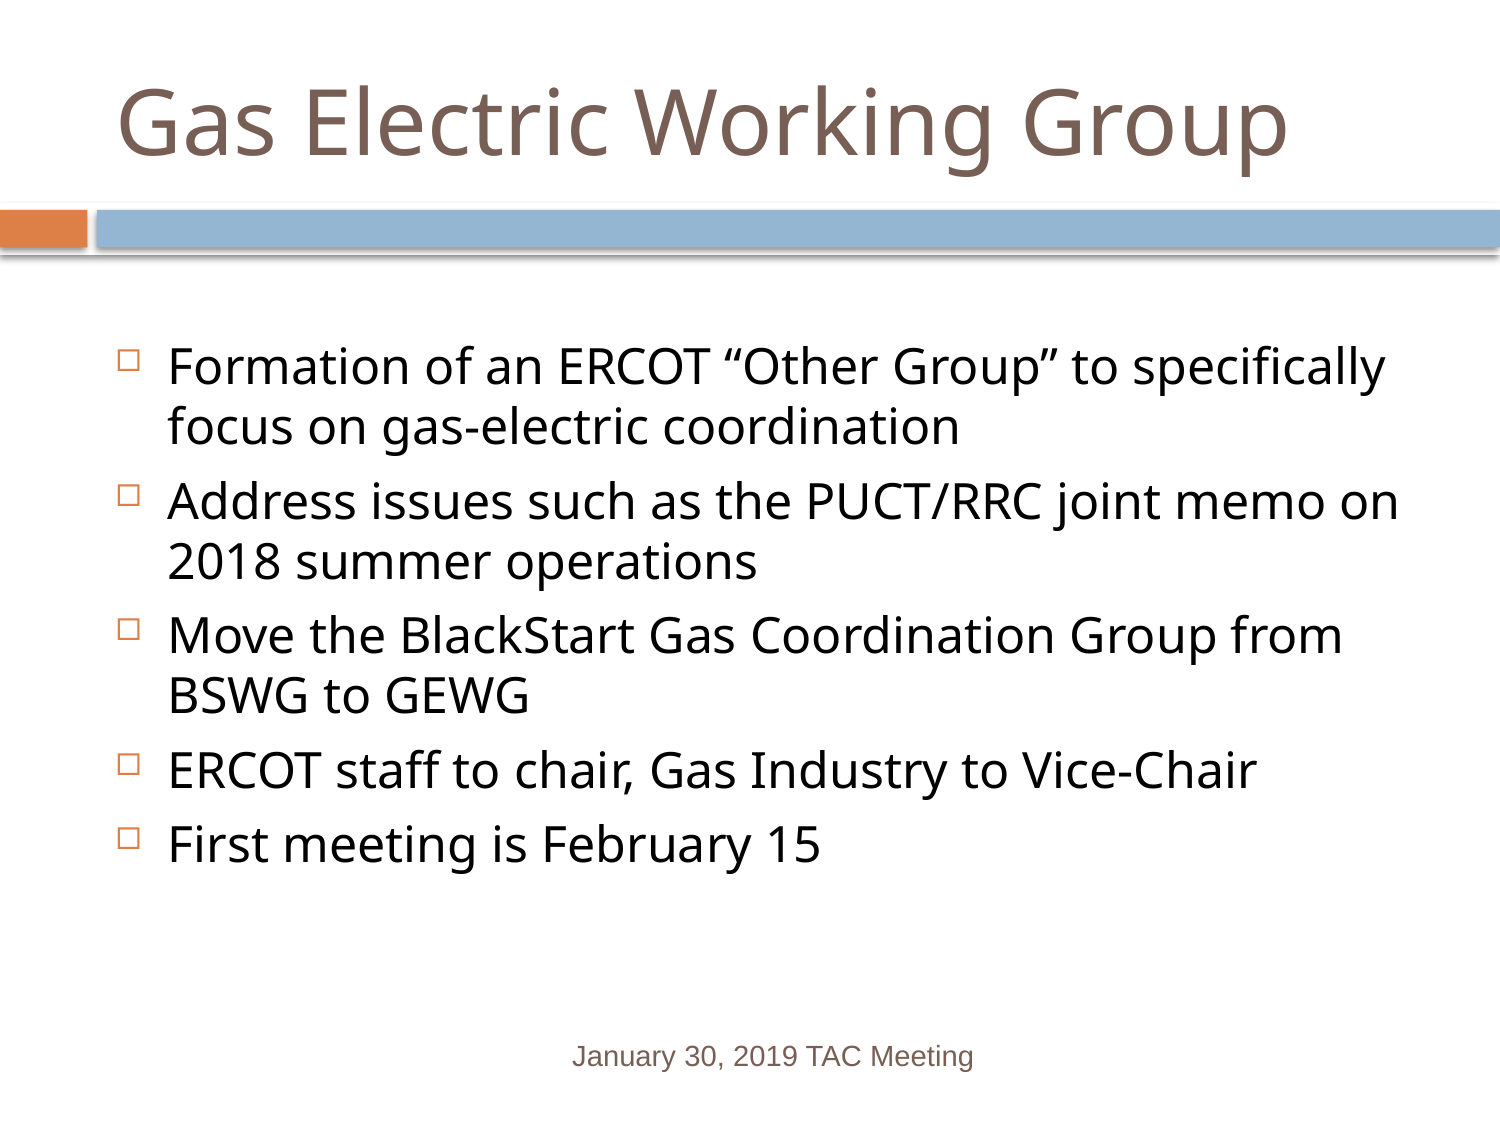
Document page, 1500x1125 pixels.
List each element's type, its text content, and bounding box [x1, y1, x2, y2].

list Formation of an ERCOT “Other Group” to specifically focus on gas-electric coordination Address issues such as the PUCT/RRC joint memo on 2018 summer operations Move the BlackStart Gas Coordination Group from BSWG to GEWG ERCOT staff to chair, Gas Industry to Vice-Chair First meeting is February 15 [100, 262, 1439, 1001]
footer January 30, 2019 TAC Meeting [99, 1025, 990, 1085]
title Gas Electric Working Group [100, 37, 1439, 201]
